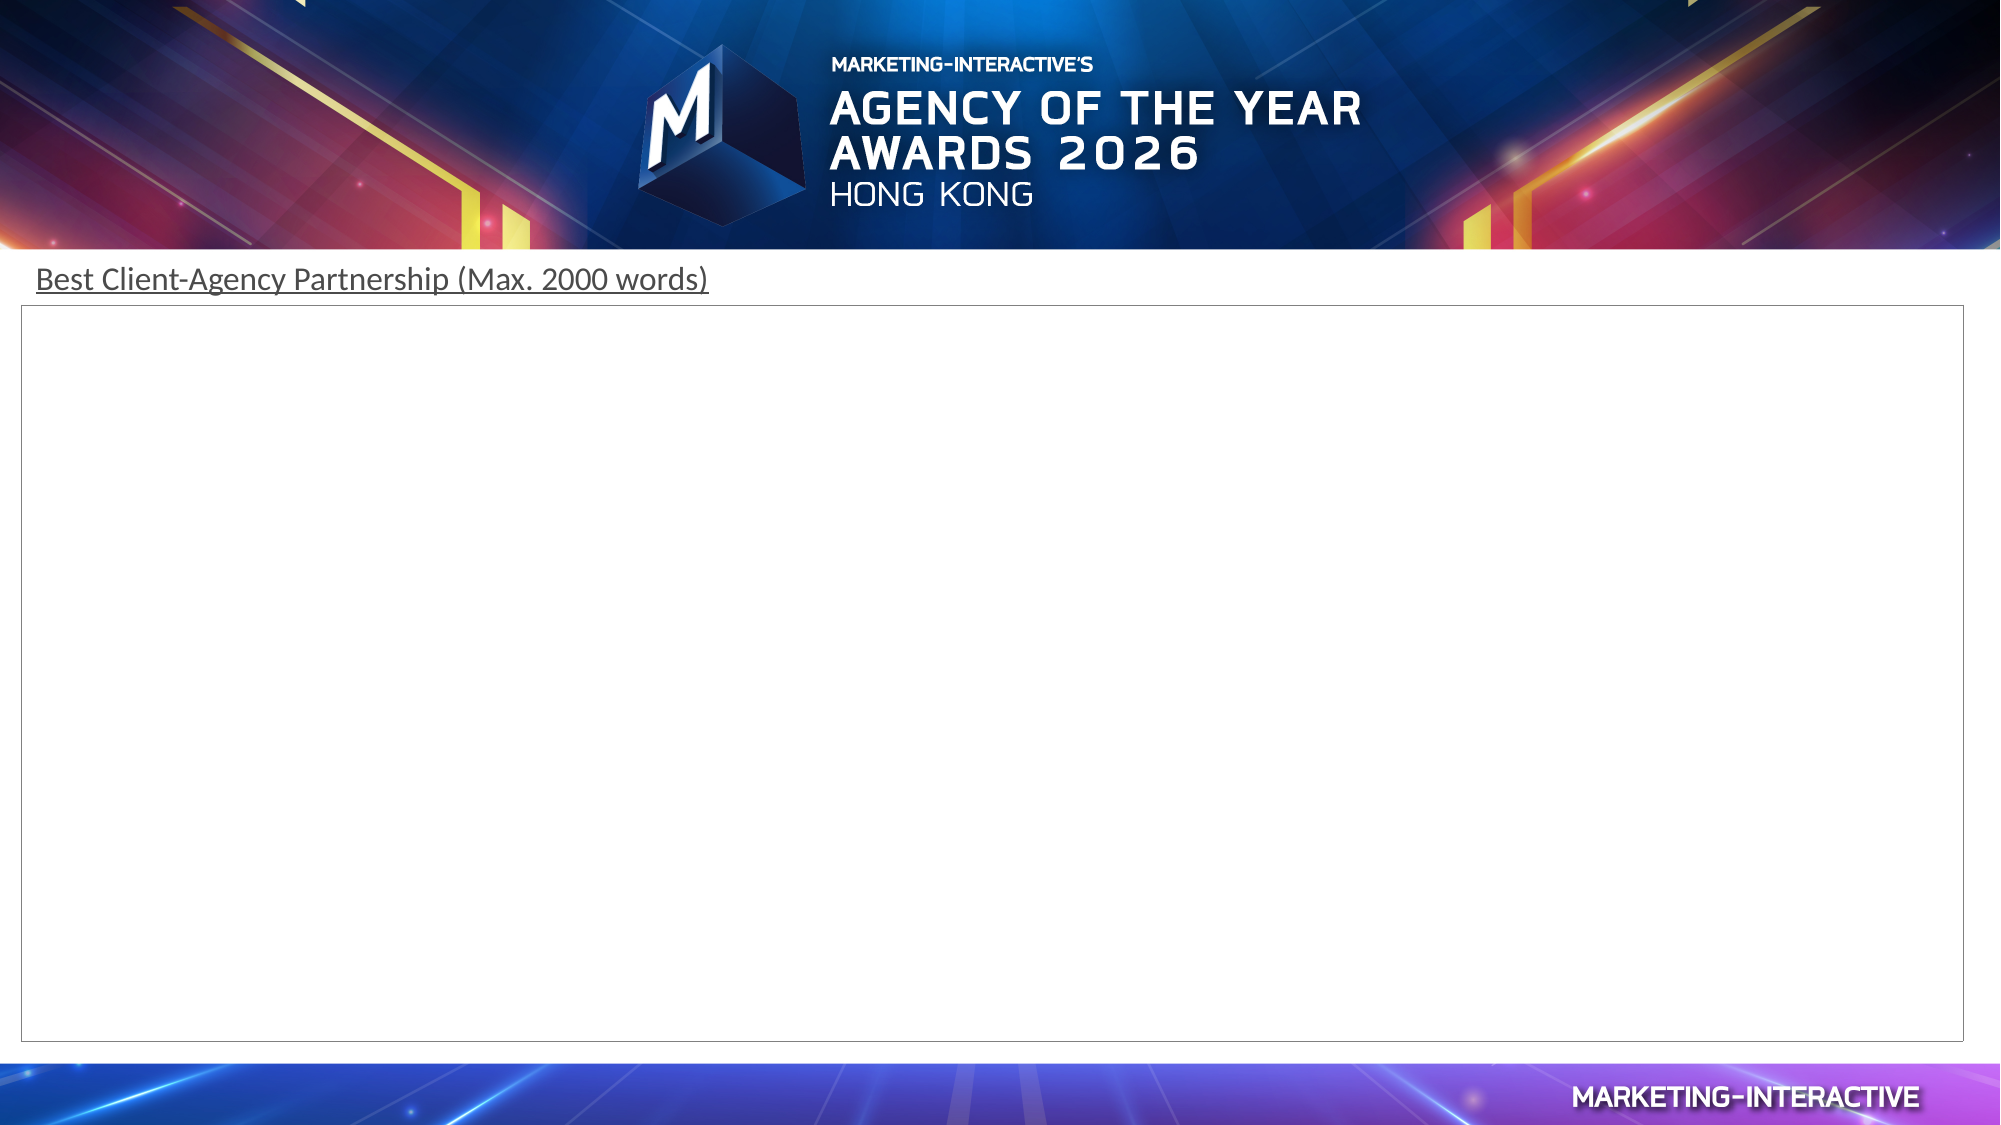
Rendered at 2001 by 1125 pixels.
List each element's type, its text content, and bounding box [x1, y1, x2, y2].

table_header [22, 306, 1963, 1041]
text_box Best Client-Agency Partnership (Max. 2000 words) [21, 249, 931, 304]
picture [0, 0, 2000, 1125]
